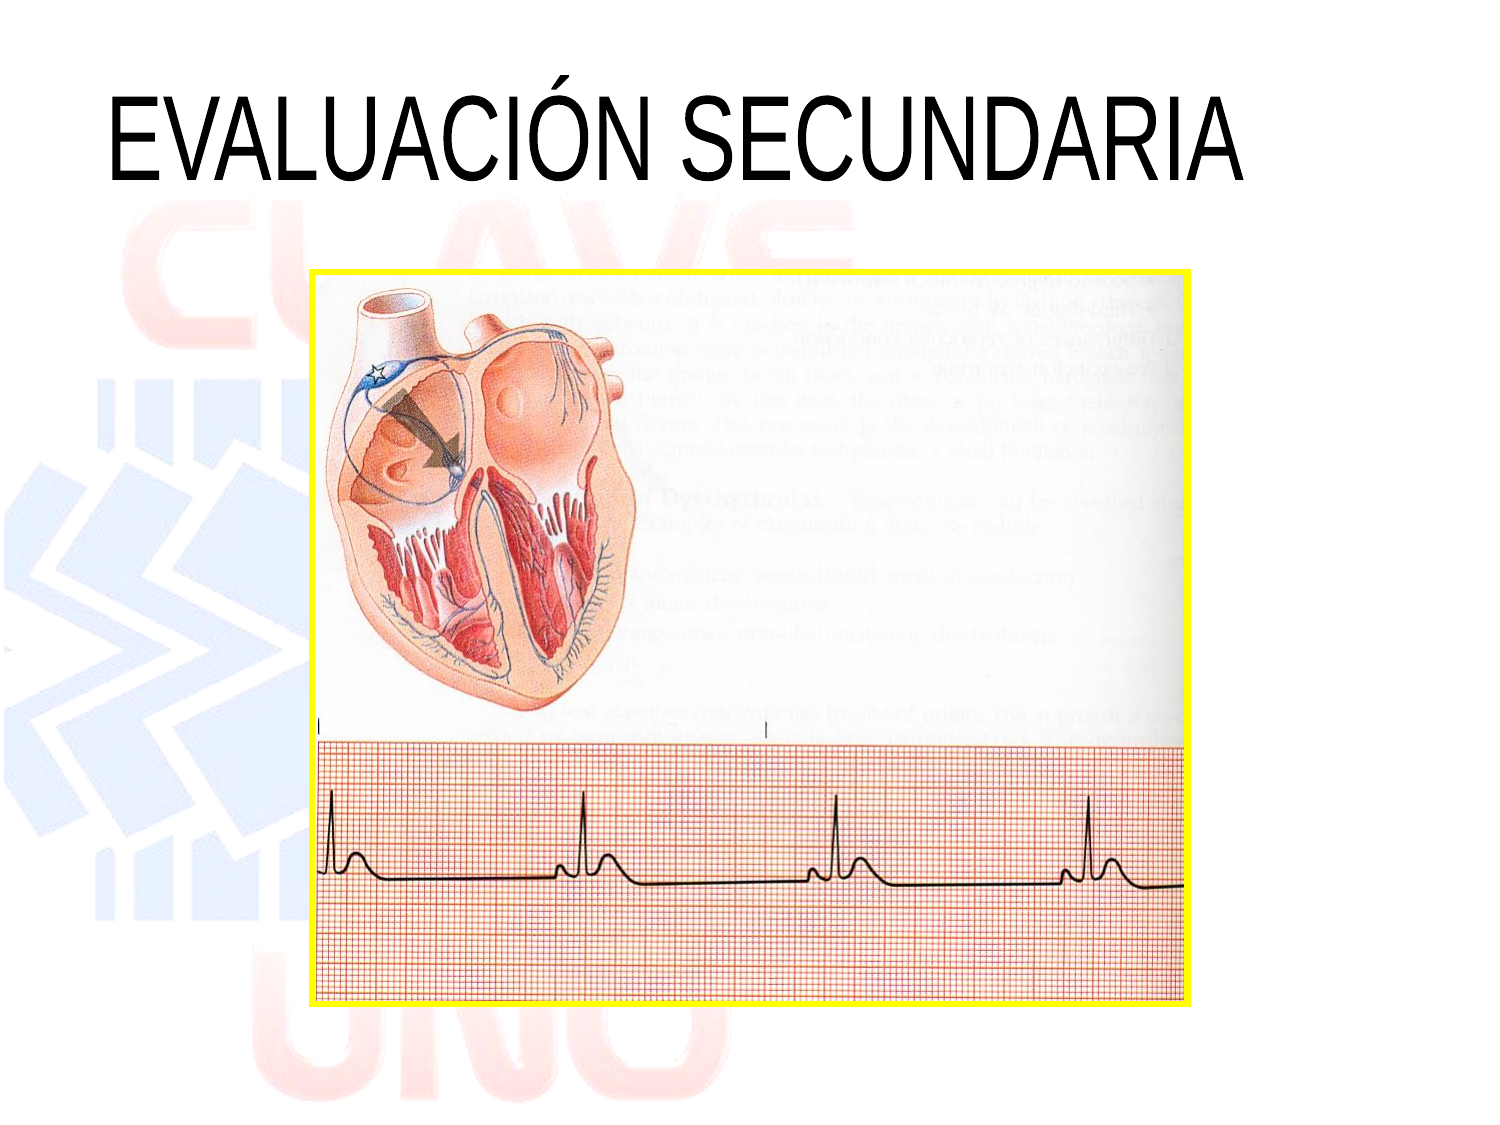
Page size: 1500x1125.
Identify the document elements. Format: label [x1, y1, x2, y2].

picture [3, 184, 1185, 1121]
